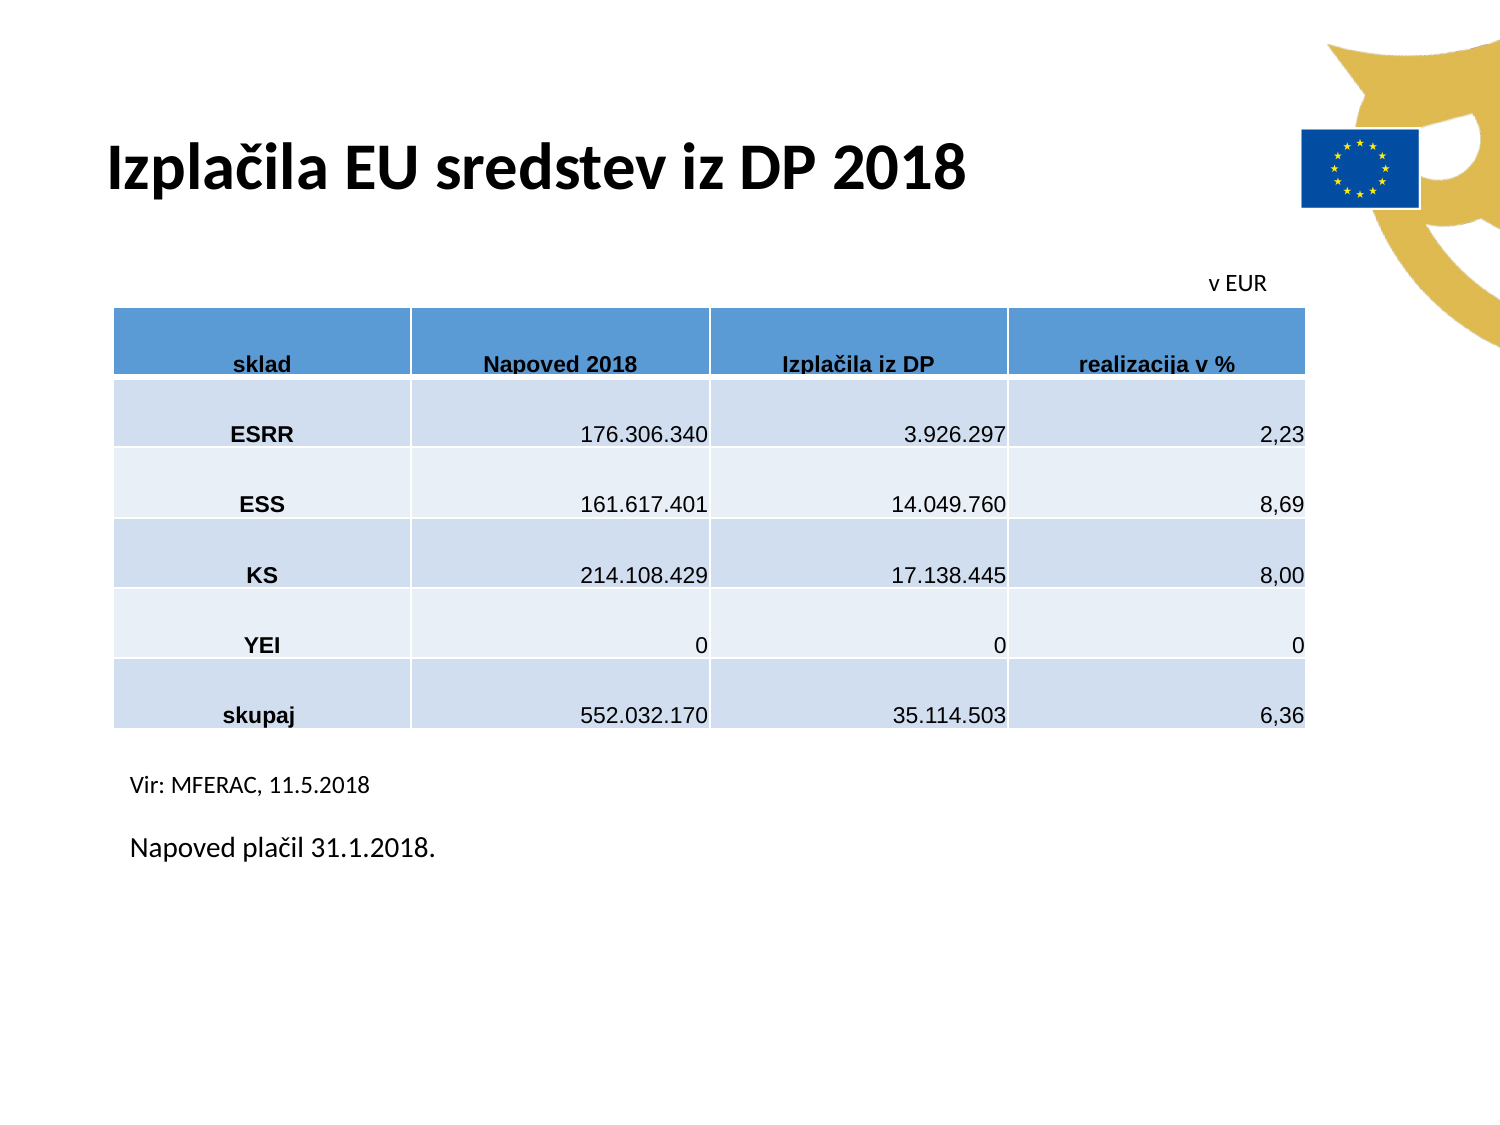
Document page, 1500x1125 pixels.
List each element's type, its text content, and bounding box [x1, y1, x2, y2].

table_cell 0 [711, 589, 1007, 657]
table_header Napoved 2018 [412, 308, 709, 374]
table_cell ESRR [114, 380, 410, 446]
table_cell 552.032.170 [412, 659, 709, 728]
table_cell ESS [114, 448, 410, 517]
table_cell 161.617.401 [412, 448, 709, 517]
table_cell 6,36 [1009, 659, 1305, 728]
text_box v EUR [1193, 258, 1287, 304]
table_cell 176.306.340 [412, 380, 709, 446]
table_header realizacija v % [1009, 308, 1305, 374]
list Izplačila EU sredstev iz DP 2018 [91, 79, 1256, 257]
table_header Izplačila iz DP [711, 308, 1007, 374]
table_cell 0 [412, 589, 709, 657]
table_cell 8,00 [1009, 519, 1305, 587]
table_cell 3.926.297 [711, 380, 1007, 446]
table_cell 8,69 [1009, 448, 1305, 517]
table_cell skupaj [114, 659, 410, 728]
table_cell 0 [1009, 589, 1305, 657]
table_cell 35.114.503 [711, 659, 1007, 728]
table_cell 17.138.445 [711, 519, 1007, 587]
text_box Vir: MFERAC, 11.5.2018 Napoved plačil 31.1.2018. [114, 761, 452, 872]
table_cell KS [114, 519, 410, 587]
table_cell YEI [114, 589, 410, 657]
picture [1299, 0, 1500, 488]
table_cell 14.049.760 [711, 448, 1007, 517]
table_header sklad [114, 308, 410, 374]
table_cell 214.108.429 [412, 519, 709, 587]
table_cell 2,23 [1009, 380, 1305, 446]
